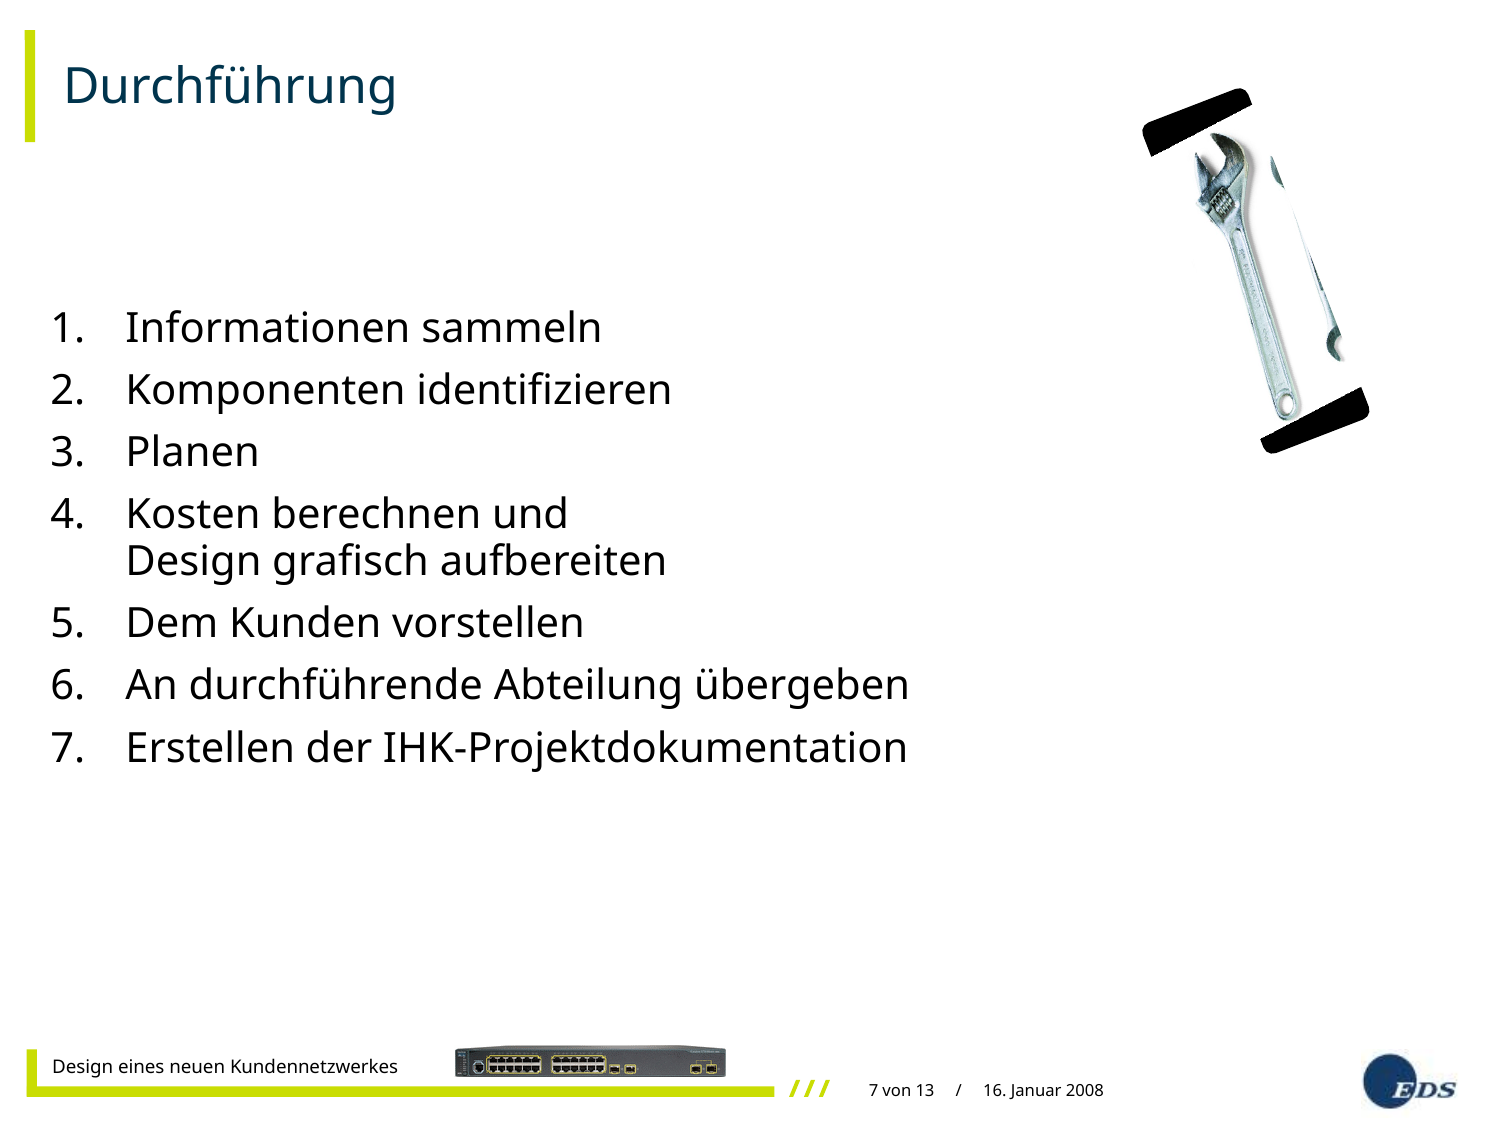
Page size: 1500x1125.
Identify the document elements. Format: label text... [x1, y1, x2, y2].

list Informationen sammeln Komponenten identifizieren Planen Kosten berechnen und Design grafisch aufbereiten Dem Kunden vorstellen An durchführende Abteilung übergeben Erstellen der IHK-Projektdokumentation [35, 169, 1428, 1019]
picture [454, 1045, 726, 1077]
picture [1151, 93, 1362, 449]
title Durchführung [47, 29, 1438, 143]
picture [1361, 1049, 1462, 1118]
